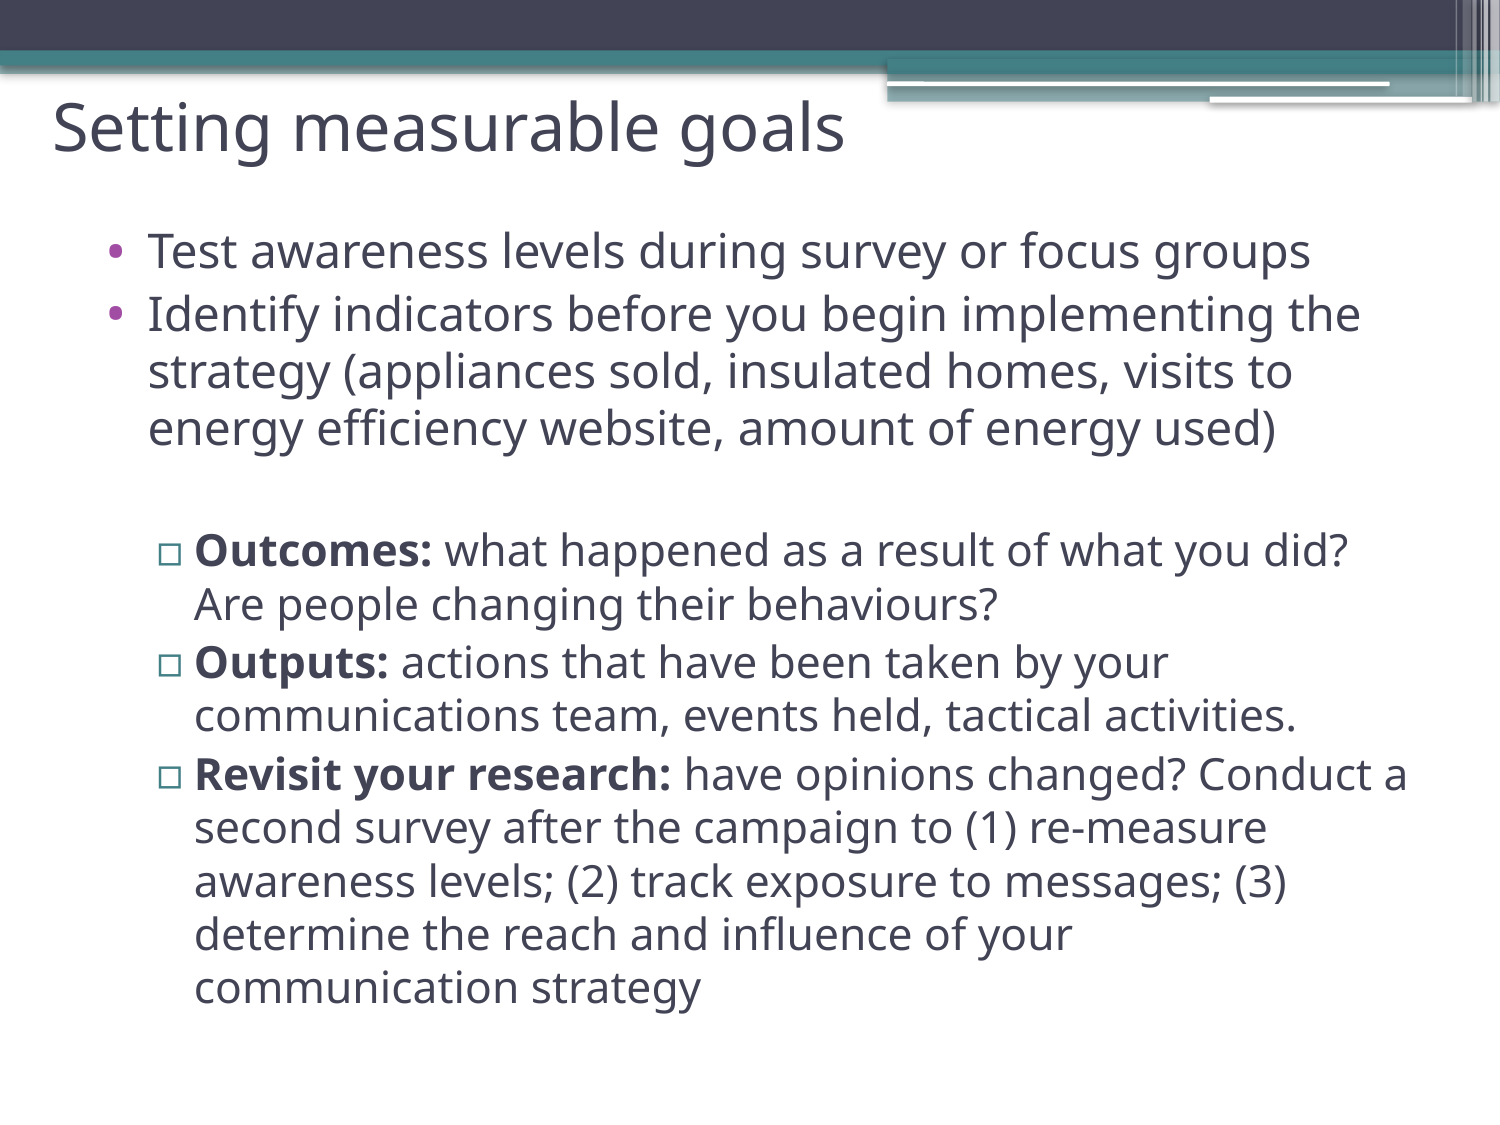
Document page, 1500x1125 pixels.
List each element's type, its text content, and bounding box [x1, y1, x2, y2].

title Setting measurable goals [37, 37, 1388, 213]
list Test awareness levels during survey or focus groups Identify indicators before you begin implementing the strategy (appliances sold, insulated homes, visits to energy efficiency website, amount of energy used) Outcomes: what happened as a result of what you did? Are people changing their behaviours? Outputs: actions that have been taken by your communications team, events held, tactical activities. Revisit your research: have opinions changed? Conduct a second survey after the campaign to (1) re-measure awareness levels; (2) track exposure to messages; (3) determine the reach and influence of your communication strategy [75, 213, 1425, 1039]
